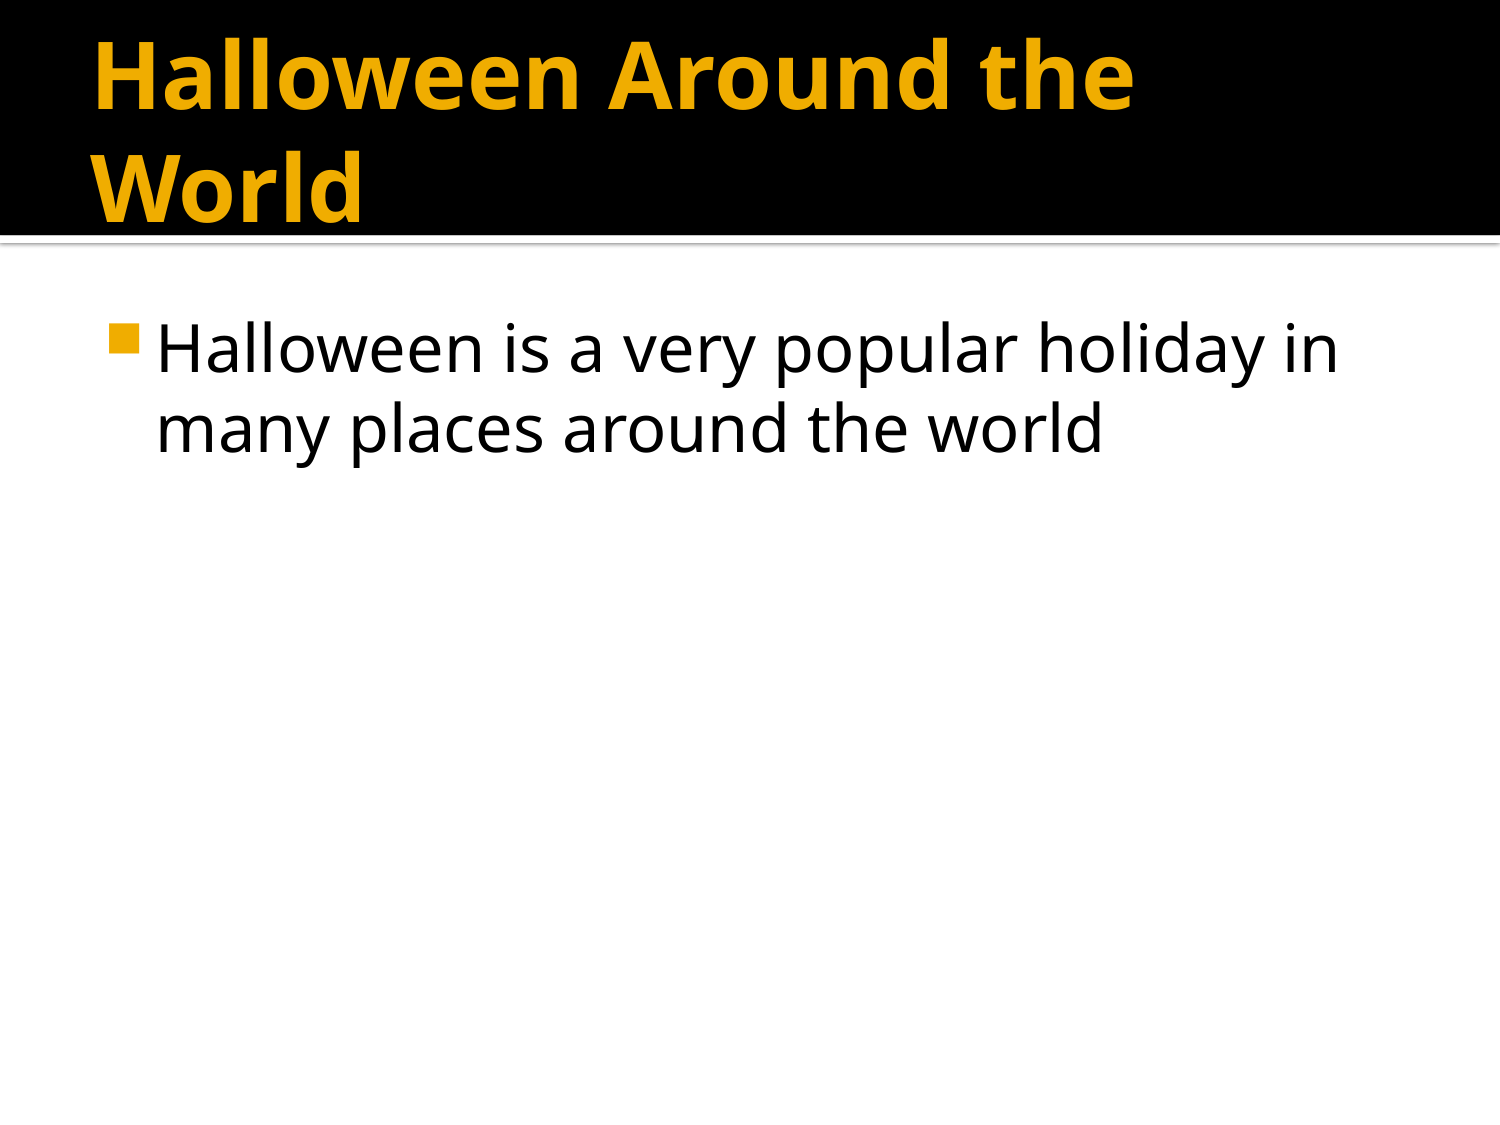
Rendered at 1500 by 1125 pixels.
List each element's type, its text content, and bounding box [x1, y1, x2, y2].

title Halloween Around the World [75, 25, 1425, 231]
list Halloween is a very popular holiday in many places around the world [74, 290, 1426, 1051]
